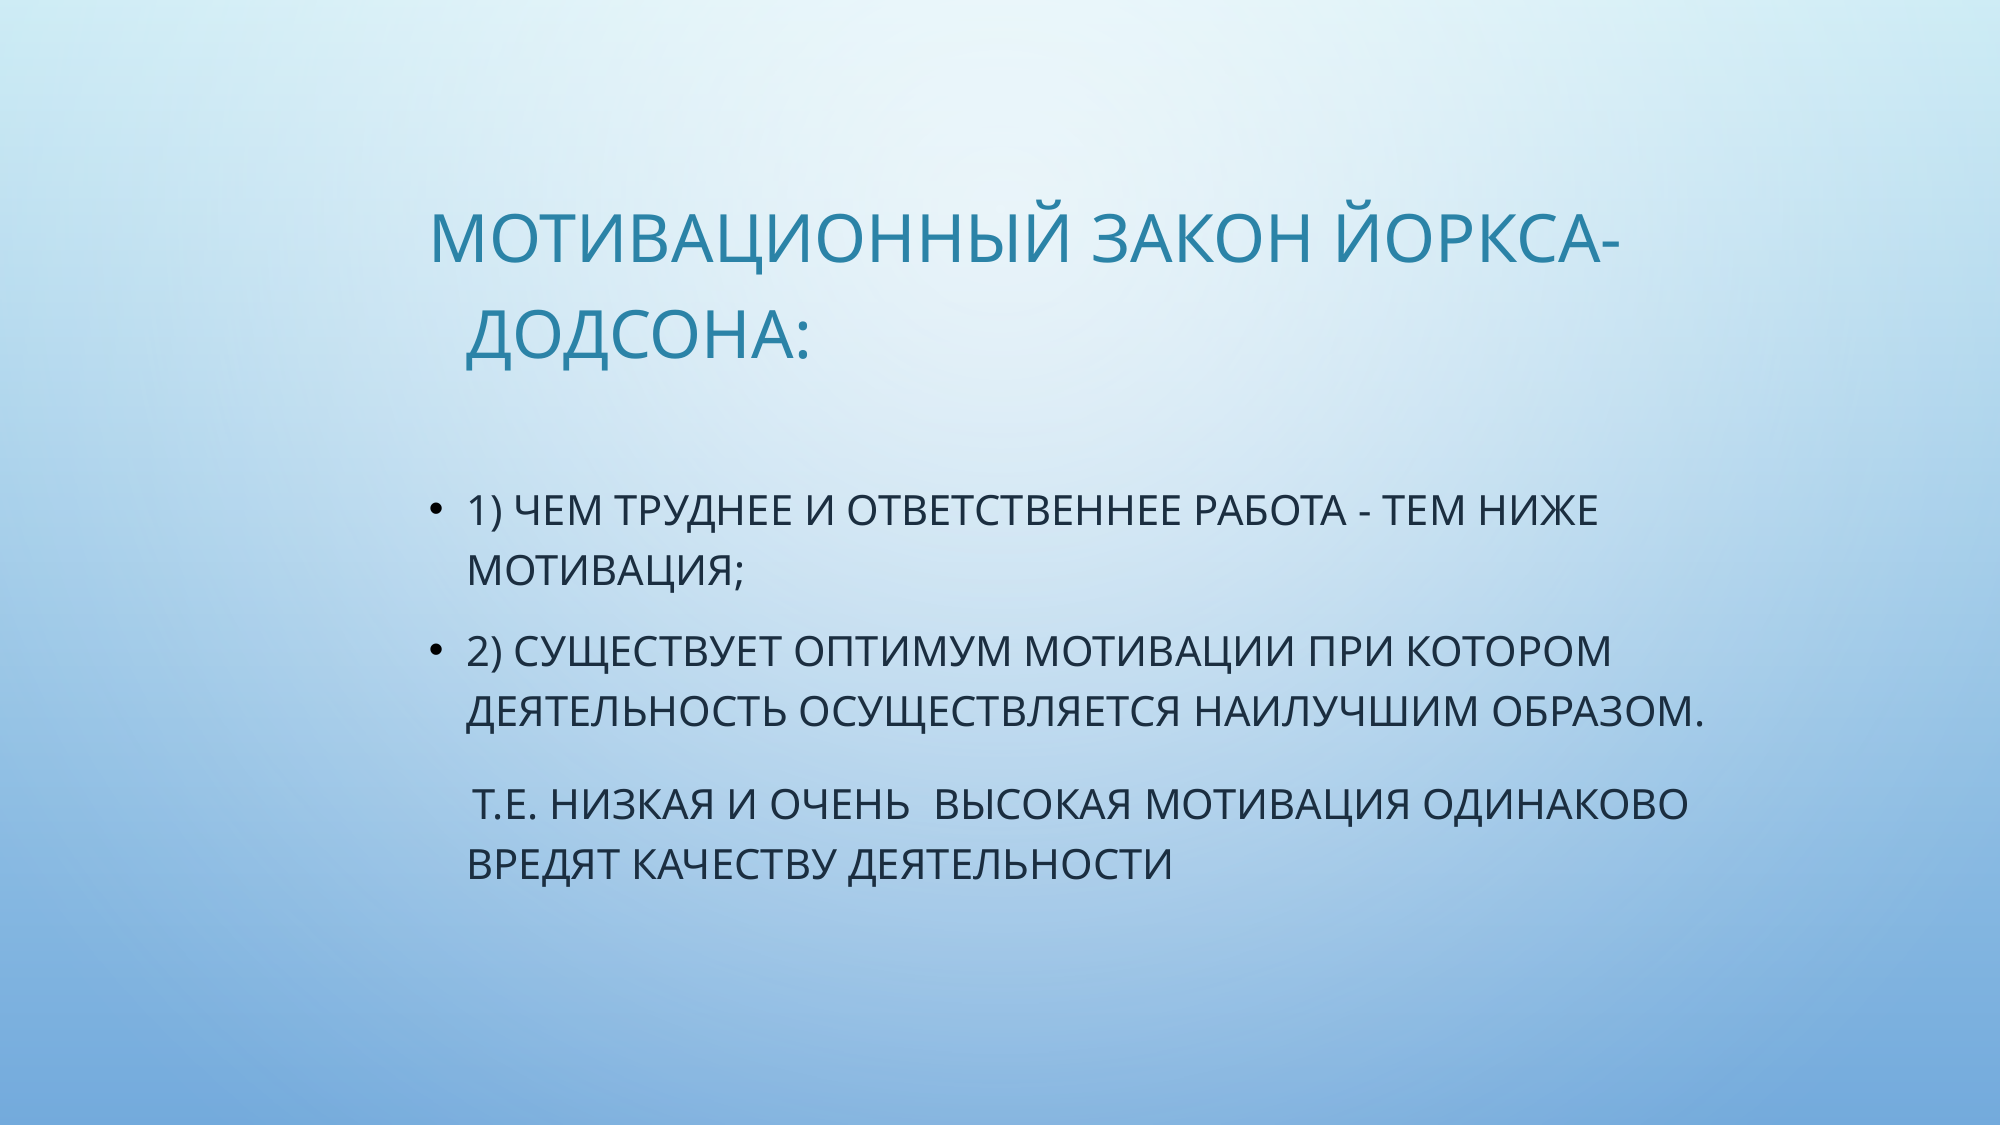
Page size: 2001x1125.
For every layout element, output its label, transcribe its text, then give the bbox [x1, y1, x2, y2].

list Мотивационный закон Йоркса-Додсона: 1) чем труднее и ответственнее работа - тем ниже мотивация; 2) существует оптимум мотивации при котором деятельность осуществляется наилучшим образом. Т.е. низкая и очень высокая мотивация одинаково вредят качеству деятельности [414, 172, 1795, 945]
